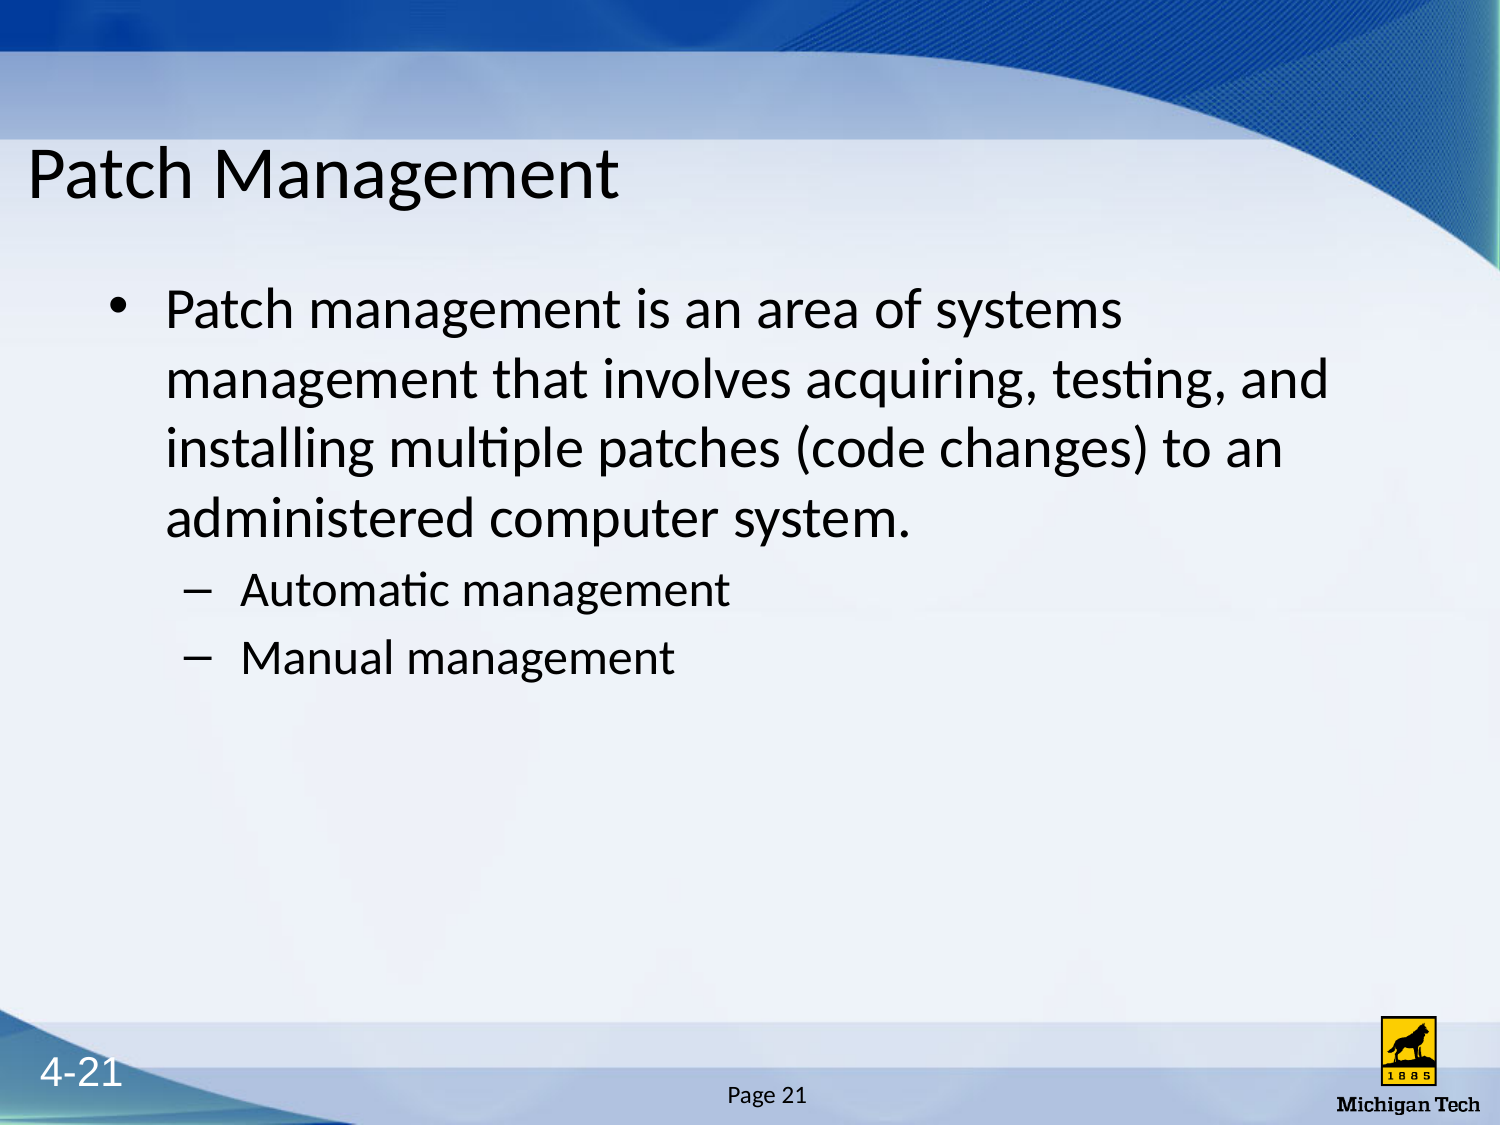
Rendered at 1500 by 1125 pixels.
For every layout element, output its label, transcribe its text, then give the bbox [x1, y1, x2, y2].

title Patch Management [12, 75, 1263, 263]
slide_number 4-21 [24, 1037, 175, 1100]
list Patch management is an area of systems management that involves acquiring, testing, and installing multiple patches (code changes) to an administered computer system. Automatic management Manual management [75, 262, 1425, 1063]
picture [0, 0, 1500, 1125]
